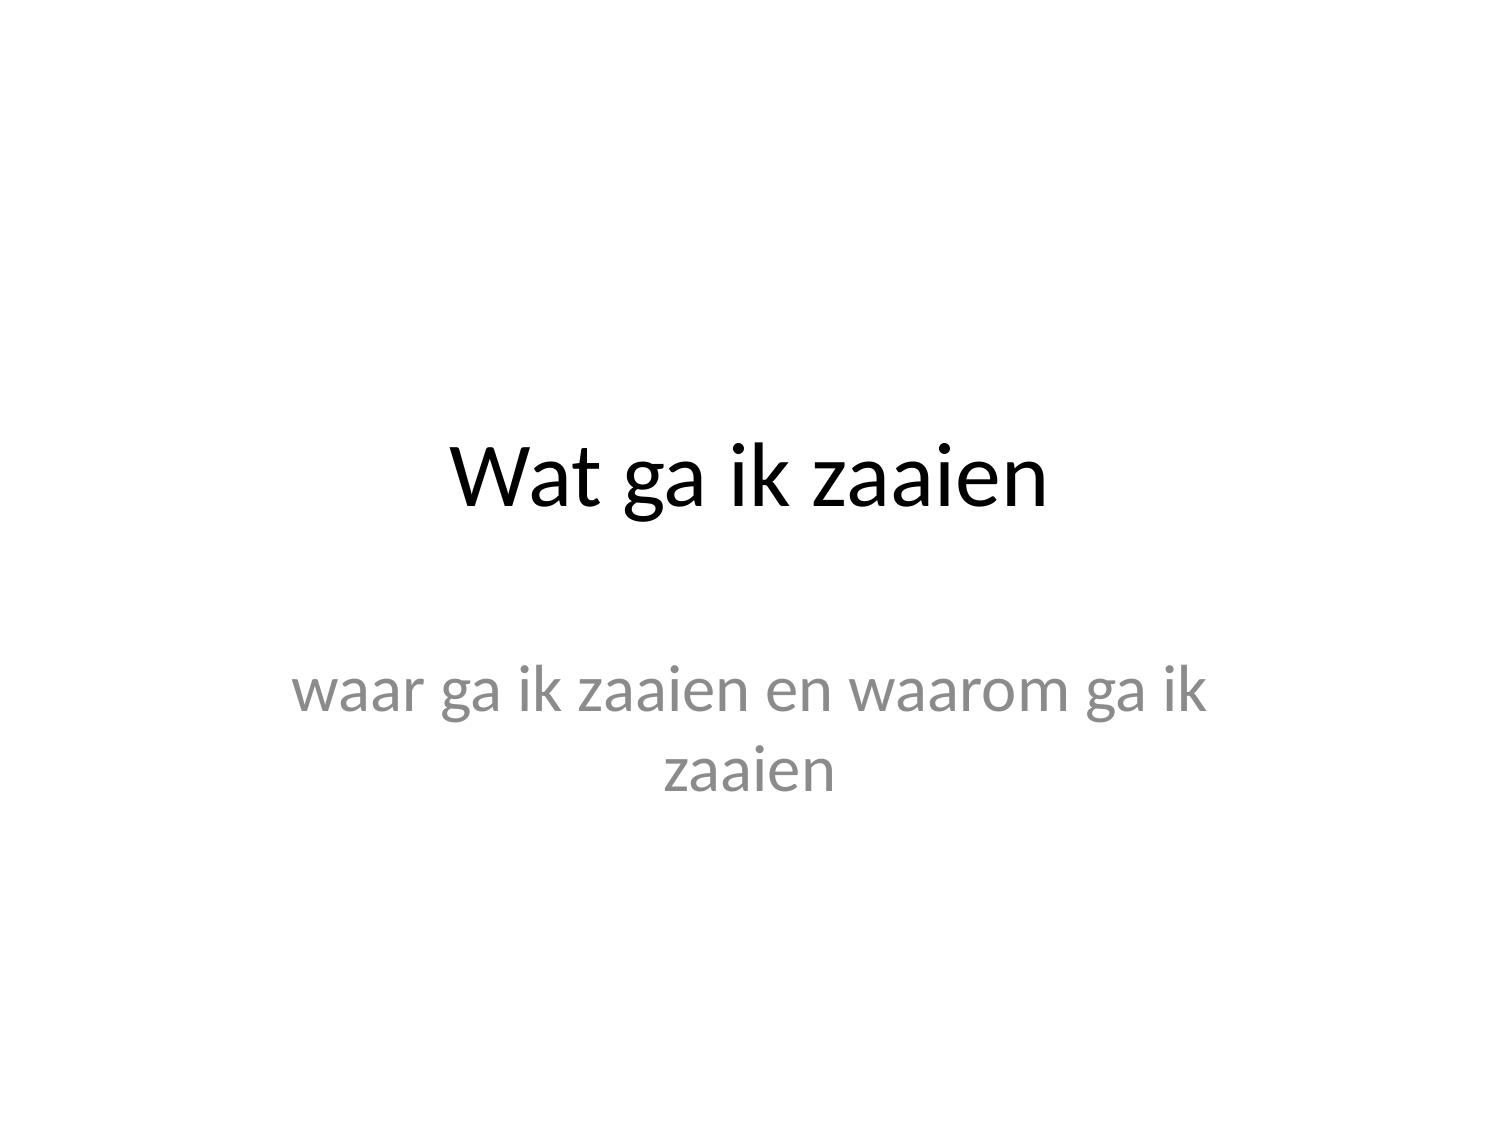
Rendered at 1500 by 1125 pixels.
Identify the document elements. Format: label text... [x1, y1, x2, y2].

title Wat ga ik zaaien [112, 349, 1388, 591]
subtitle waar ga ik zaaien en waarom ga ik zaaien [225, 637, 1275, 925]
